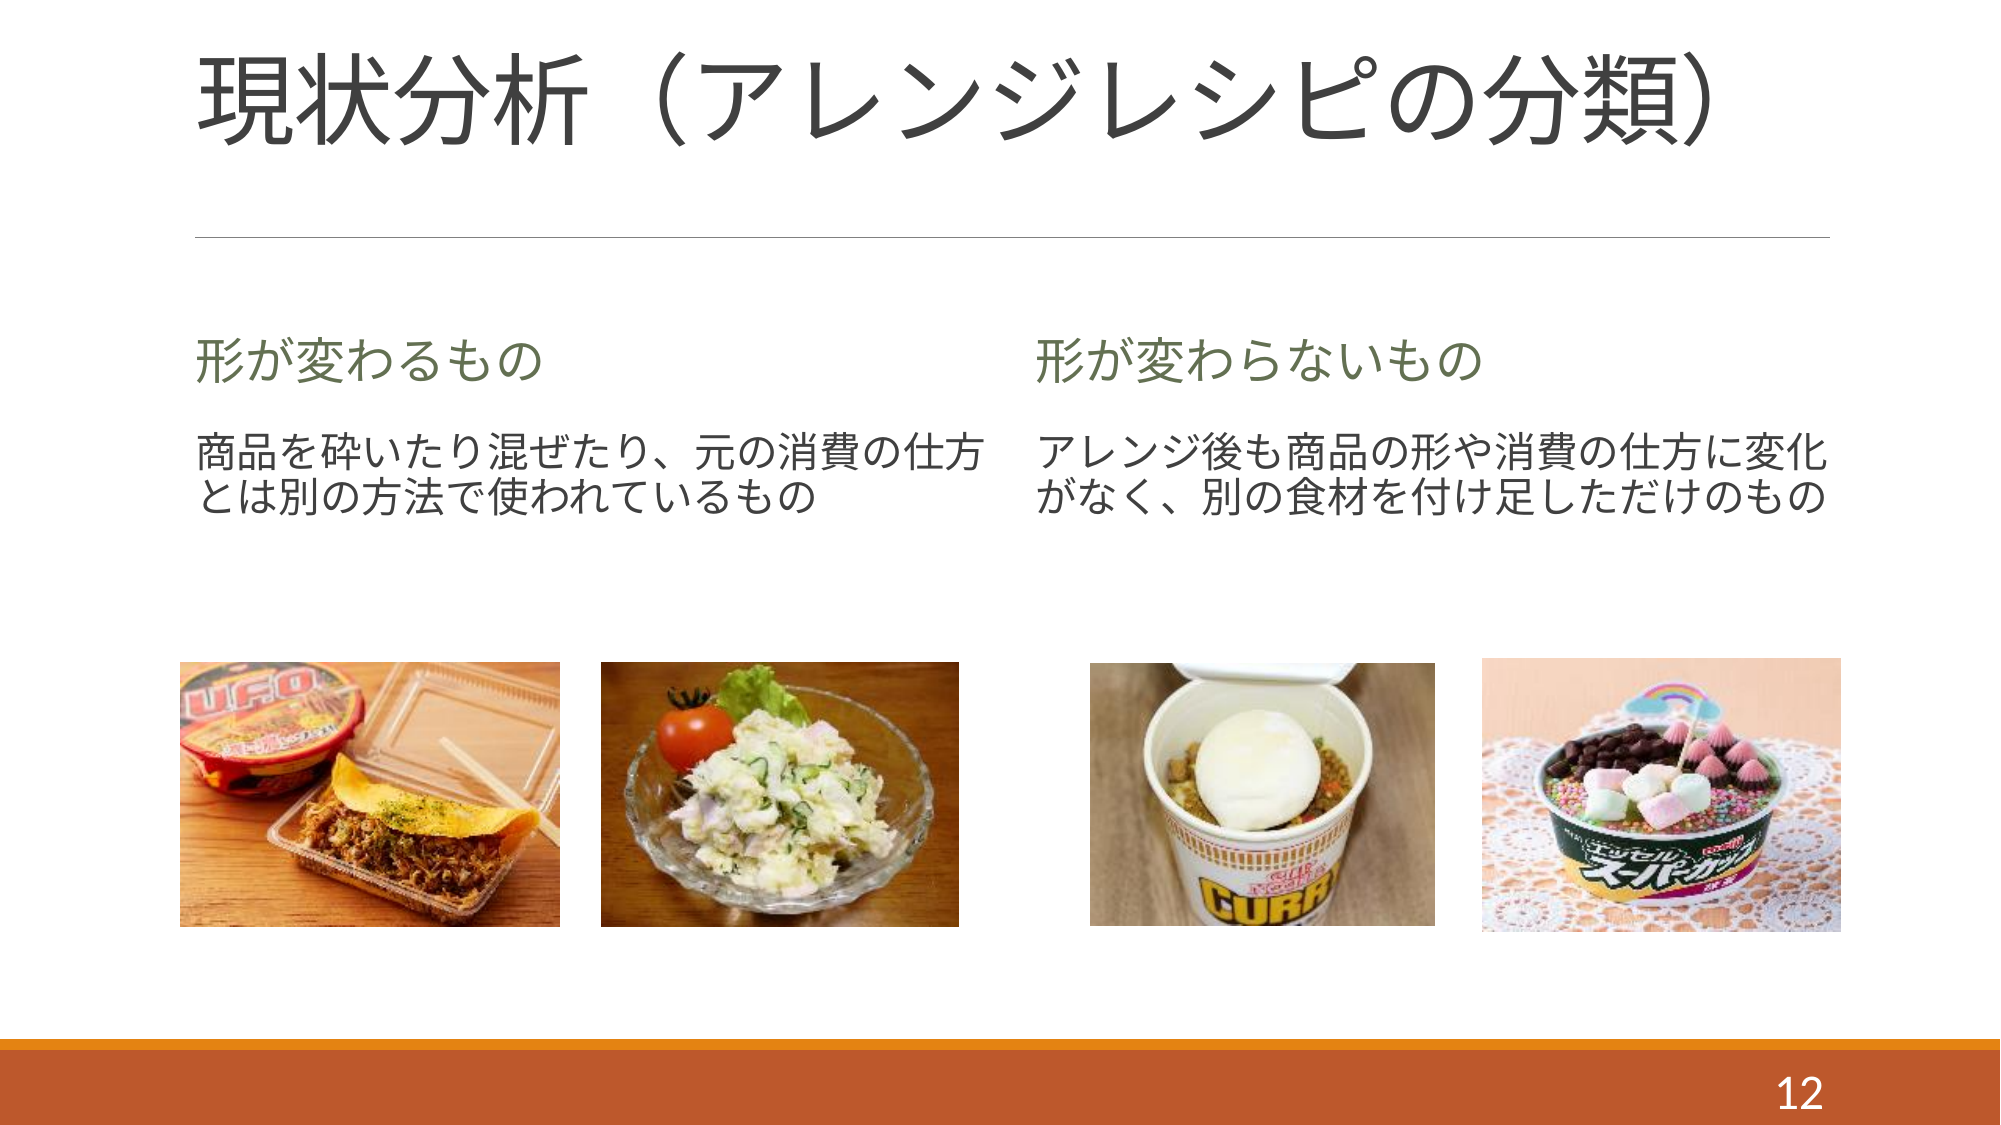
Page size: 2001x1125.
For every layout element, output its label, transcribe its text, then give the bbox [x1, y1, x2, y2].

slide_number 12 [1624, 1059, 1840, 1120]
list 商品を砕いたり混ぜたり、元の消費の仕方とは別の方法で使われているもの [180, 423, 990, 978]
picture [600, 661, 960, 928]
picture [1089, 662, 1436, 927]
list 形が変わるもの [180, 302, 990, 423]
list アレンジ後も商品の形や消費の仕方に変化がなく、別の食材を付け足しただけのもの [1020, 423, 1830, 978]
title 現状分析（アレンジレシピの分類） [180, 47, 1830, 285]
picture [1481, 657, 1841, 932]
list 形が変わらないもの [1020, 302, 1830, 423]
picture [179, 661, 560, 928]
